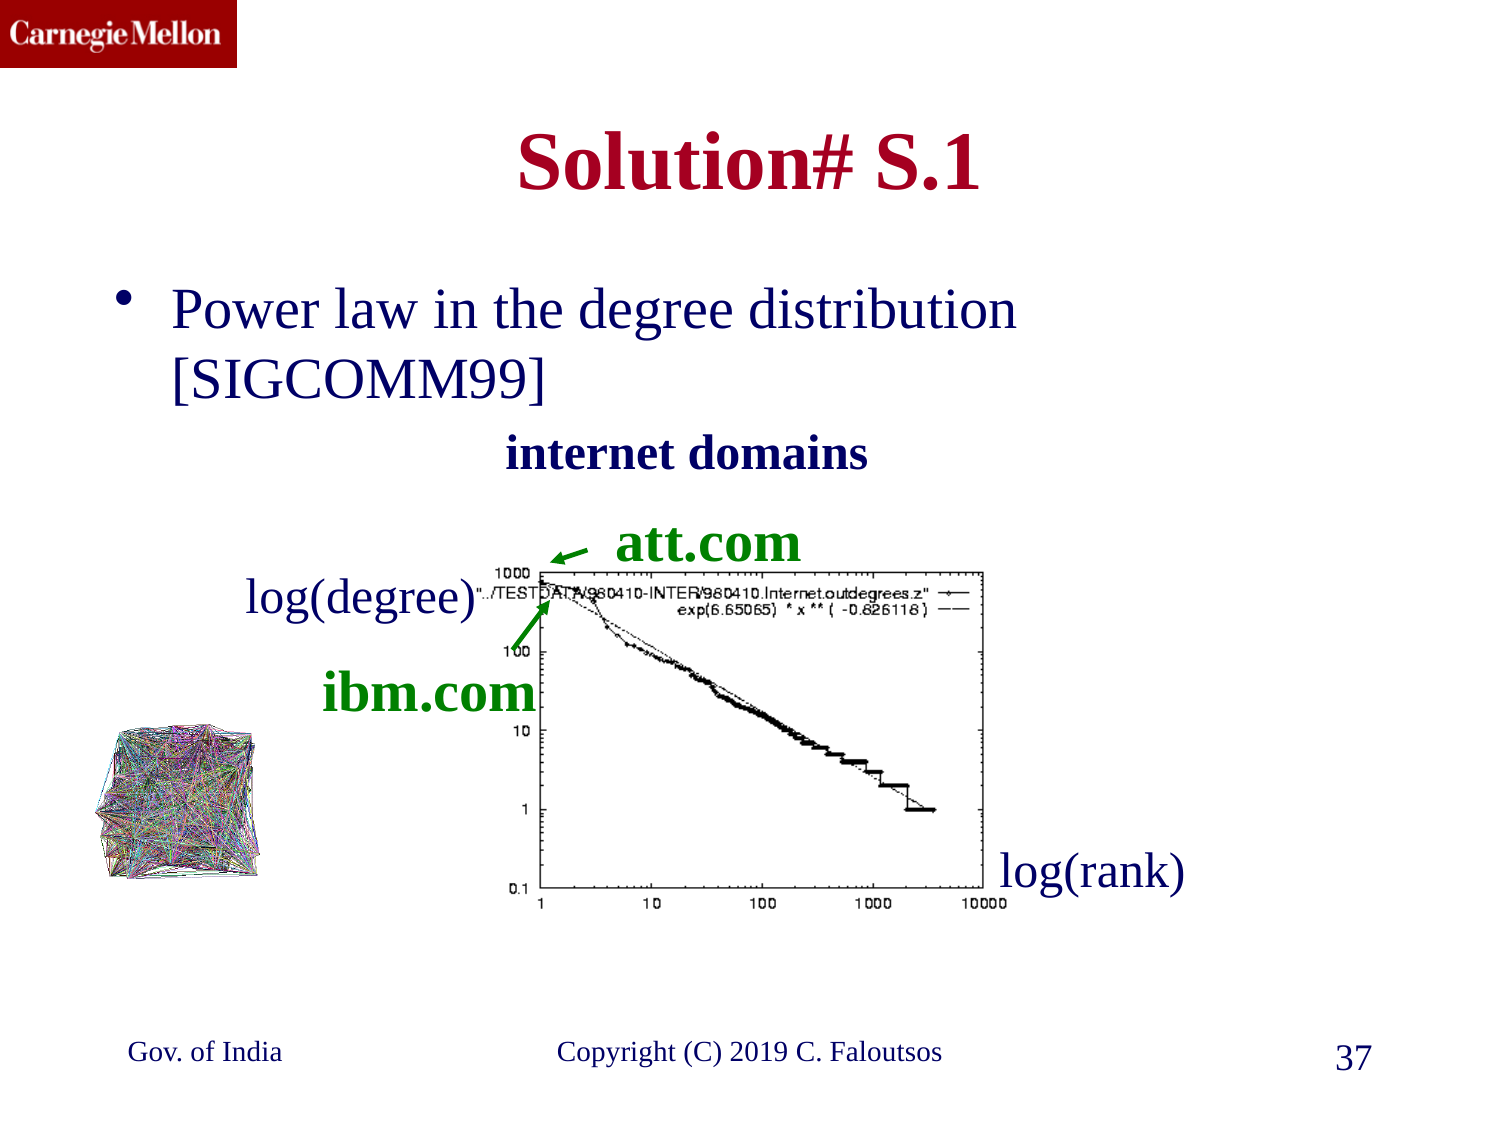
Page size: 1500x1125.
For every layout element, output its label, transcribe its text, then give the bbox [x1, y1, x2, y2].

slide_number Gov. of India [112, 1024, 426, 1101]
slide_number 37 [1074, 1024, 1388, 1101]
picture [83, 697, 275, 909]
title Solution# S.1 [112, 99, 1388, 213]
text_box att.com [600, 495, 817, 548]
footer Copyright (C) 2019 C. Faloutsos [512, 1024, 988, 1101]
text_box log(degree) [230, 556, 455, 631]
picture [0, 0, 237, 68]
text_box log(rank) [1012, 830, 1201, 906]
list Power law in the degree distribution [SIGCOMM99] [99, 262, 1388, 401]
text_box internet domains [443, 412, 931, 488]
picture [460, 549, 1008, 914]
text_box ibm.com [307, 645, 455, 730]
